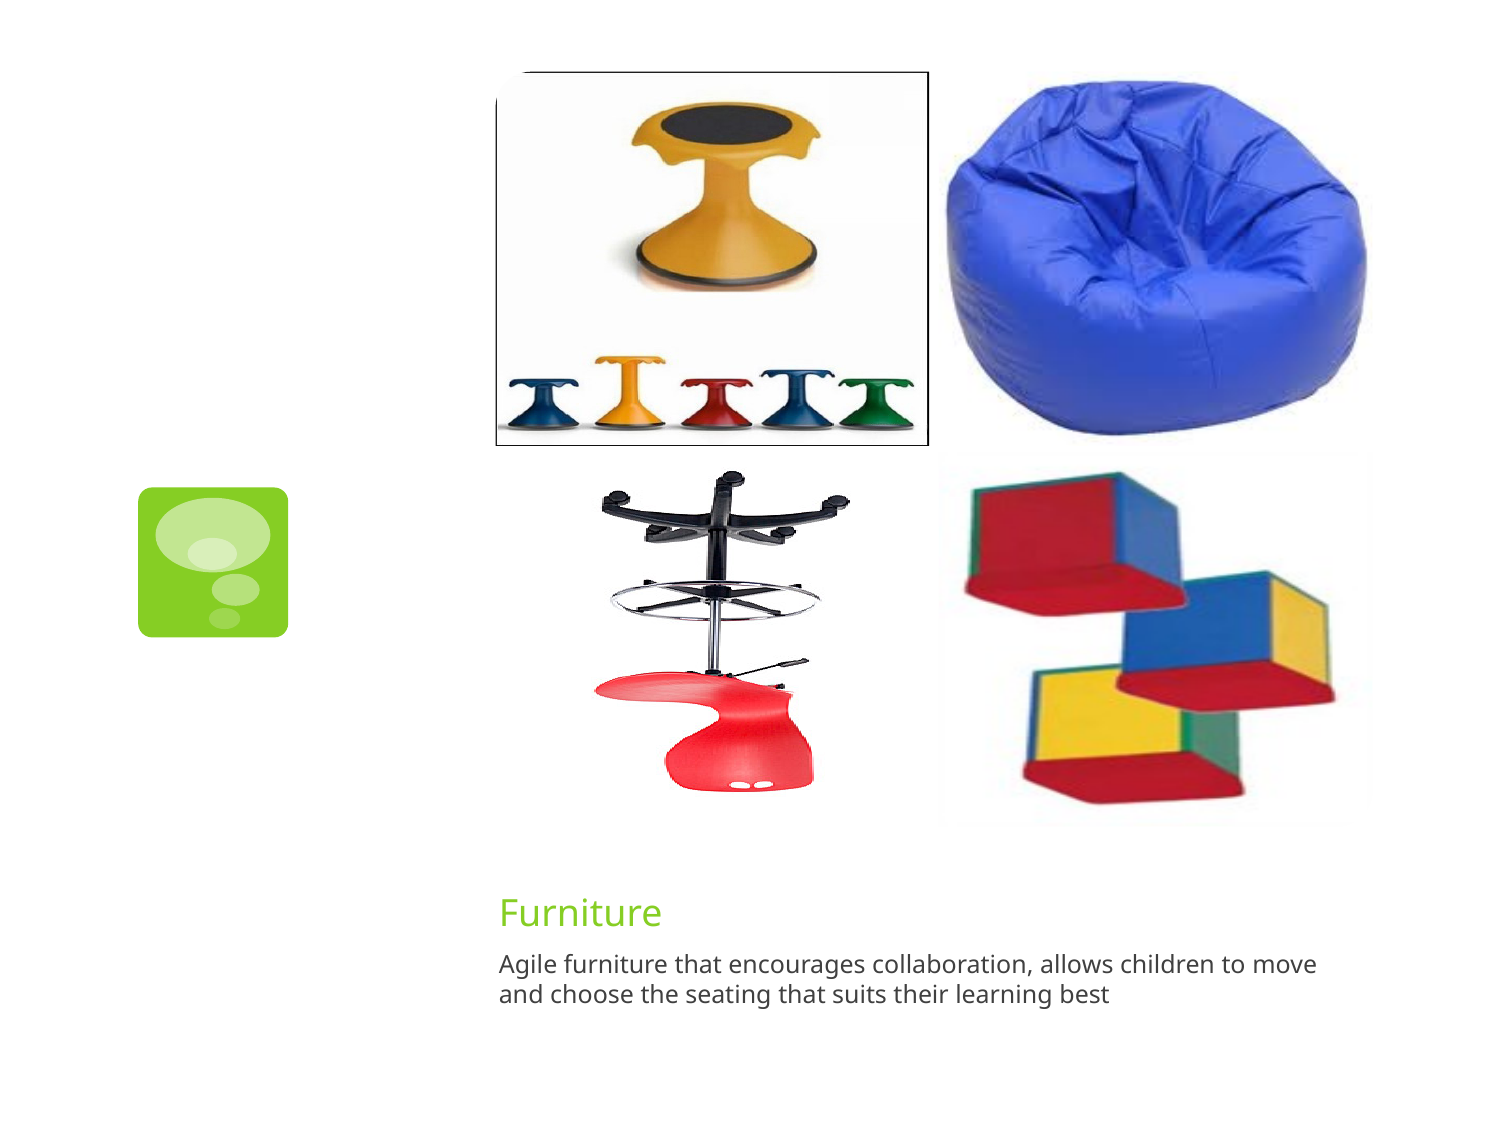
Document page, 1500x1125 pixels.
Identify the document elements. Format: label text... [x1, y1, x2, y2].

list Agile furniture that encourages collaboration, allows children to move and choose the seating that suits their learning best [483, 941, 1373, 1045]
picture [938, 71, 1373, 447]
title Furniture [483, 829, 1373, 941]
picture [495, 451, 930, 827]
picture [938, 451, 1373, 827]
picture [495, 71, 930, 447]
